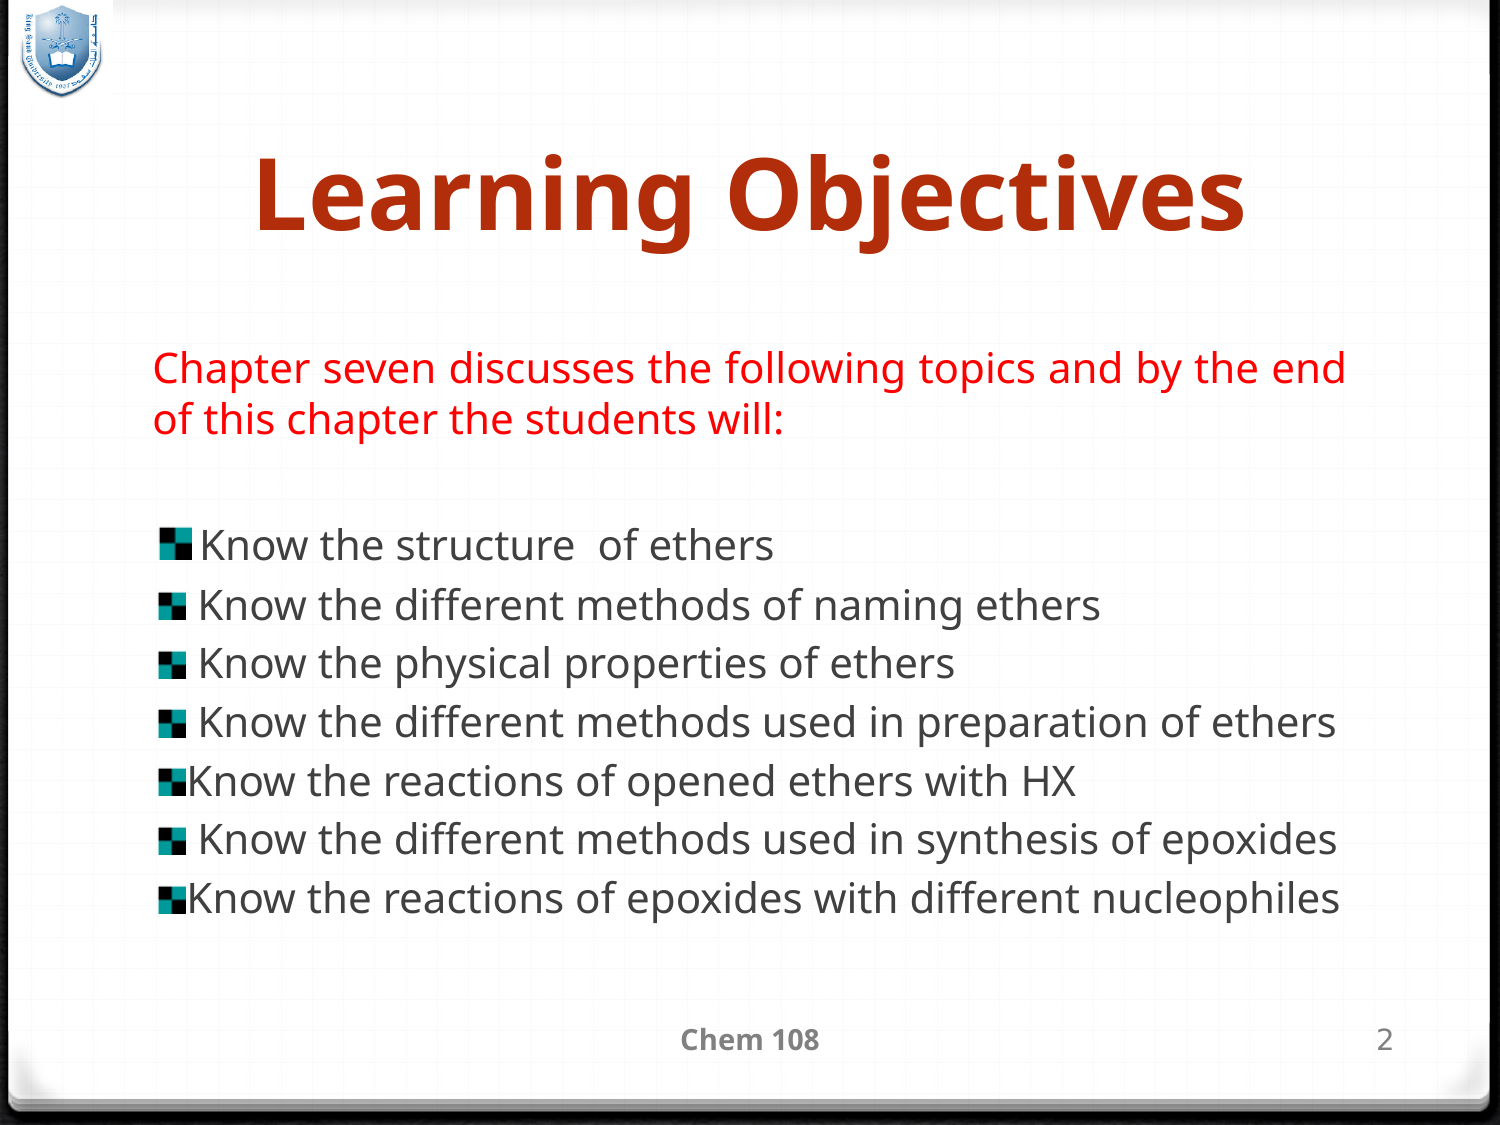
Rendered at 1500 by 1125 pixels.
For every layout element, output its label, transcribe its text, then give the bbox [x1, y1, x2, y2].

list Chapter seven discusses the following topics and by the end of this chapter the students will: Know the structure of ethers Know the different methods of naming ethers Know the physical properties of ethers Know the different methods used in preparation of ethers Know the reactions of opened ethers with HX Know the different methods used in synthesis of epoxides Know the reactions of epoxides with different nucleophiles [137, 334, 1363, 983]
slide_number 2 [1059, 1008, 1410, 1069]
footer 108 Chem [512, 1008, 988, 1069]
title Learning Objectives [90, 71, 1410, 309]
picture [0, 0, 1500, 1125]
